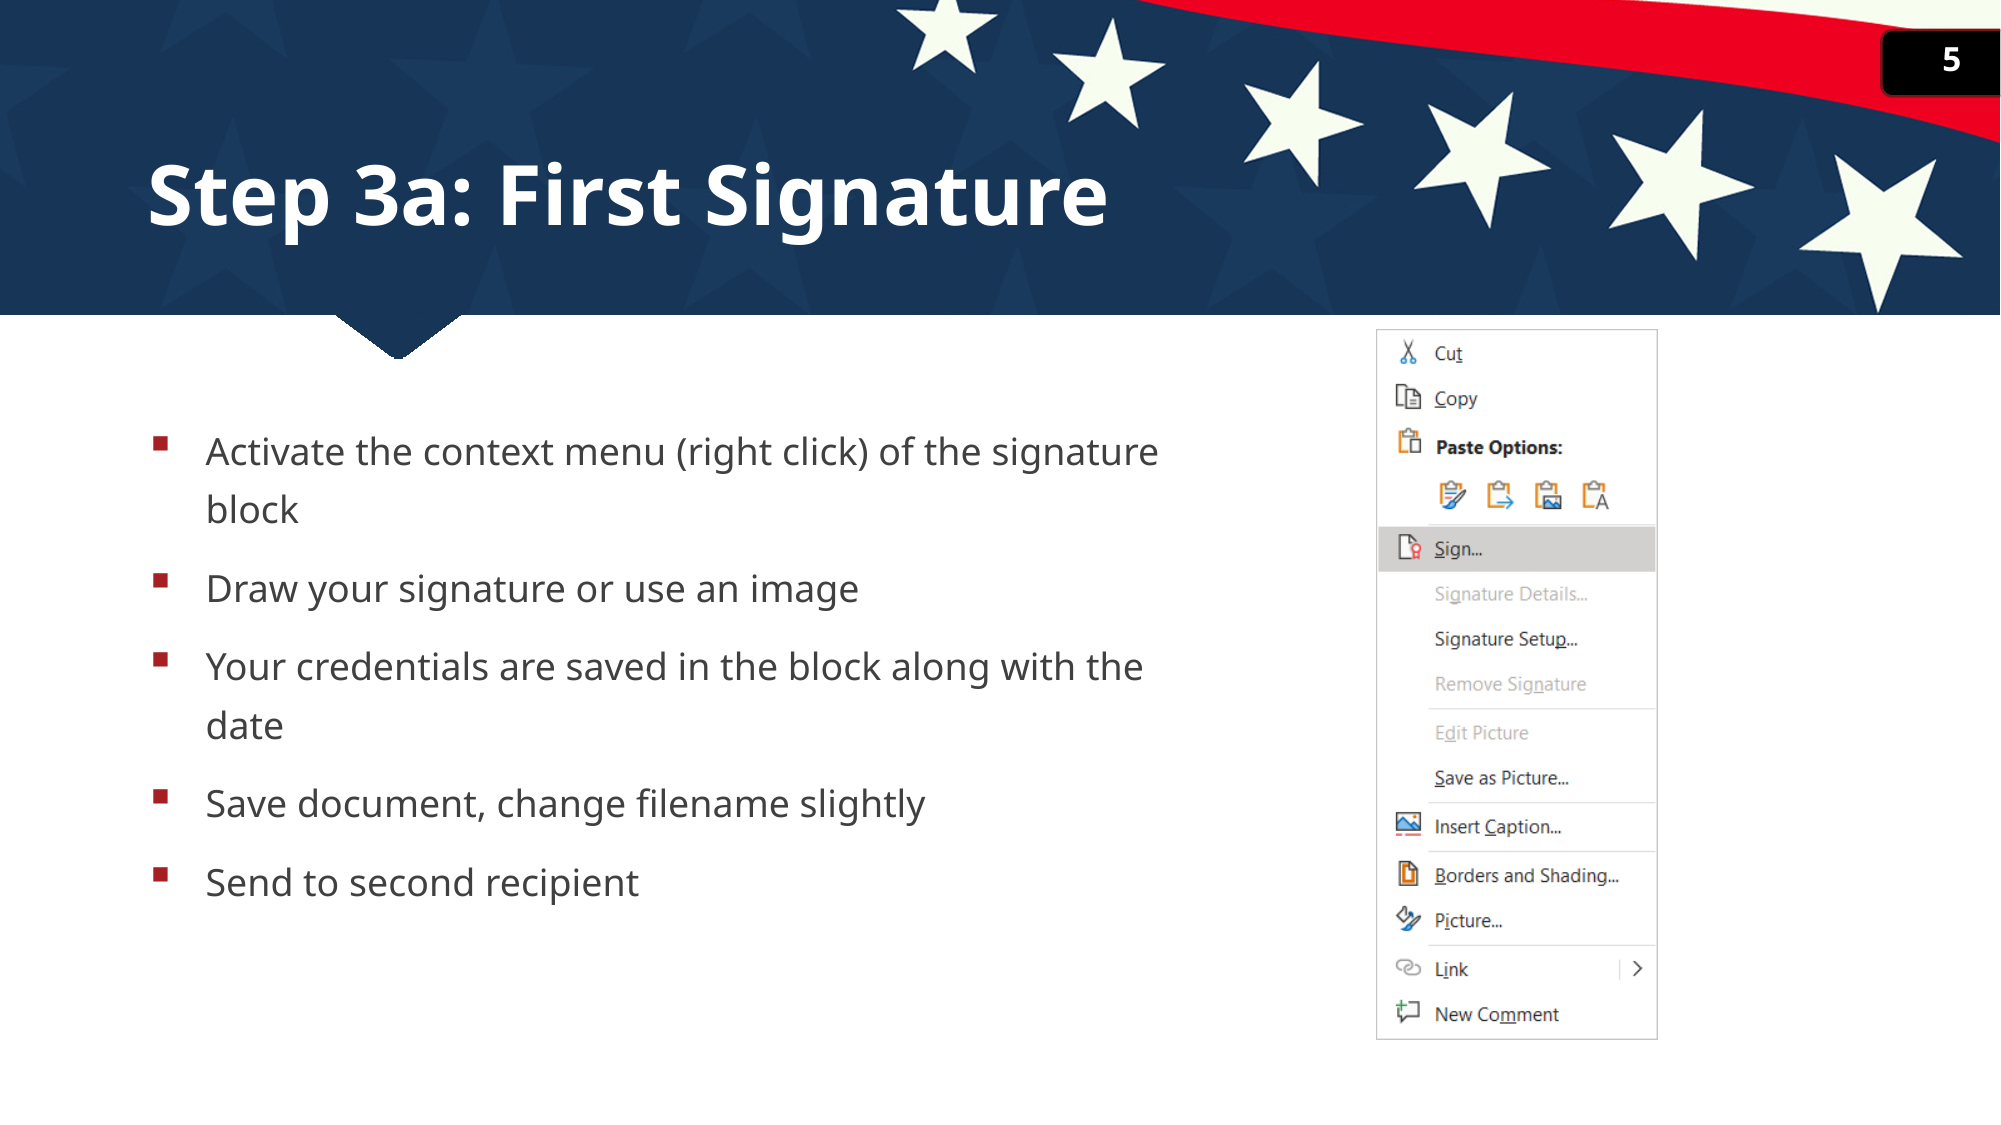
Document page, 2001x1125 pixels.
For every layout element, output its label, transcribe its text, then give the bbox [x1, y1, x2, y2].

title Step 3a: First Signature [132, 90, 1868, 250]
list Activate the context menu (right click) of the signature block Draw your signature or use an image Your credentials are saved in the block along with the date Save document, change filename slightly Send to second recipient [134, 406, 1219, 962]
picture [0, 0, 2000, 1040]
text_box 5 [1903, 10, 2000, 91]
